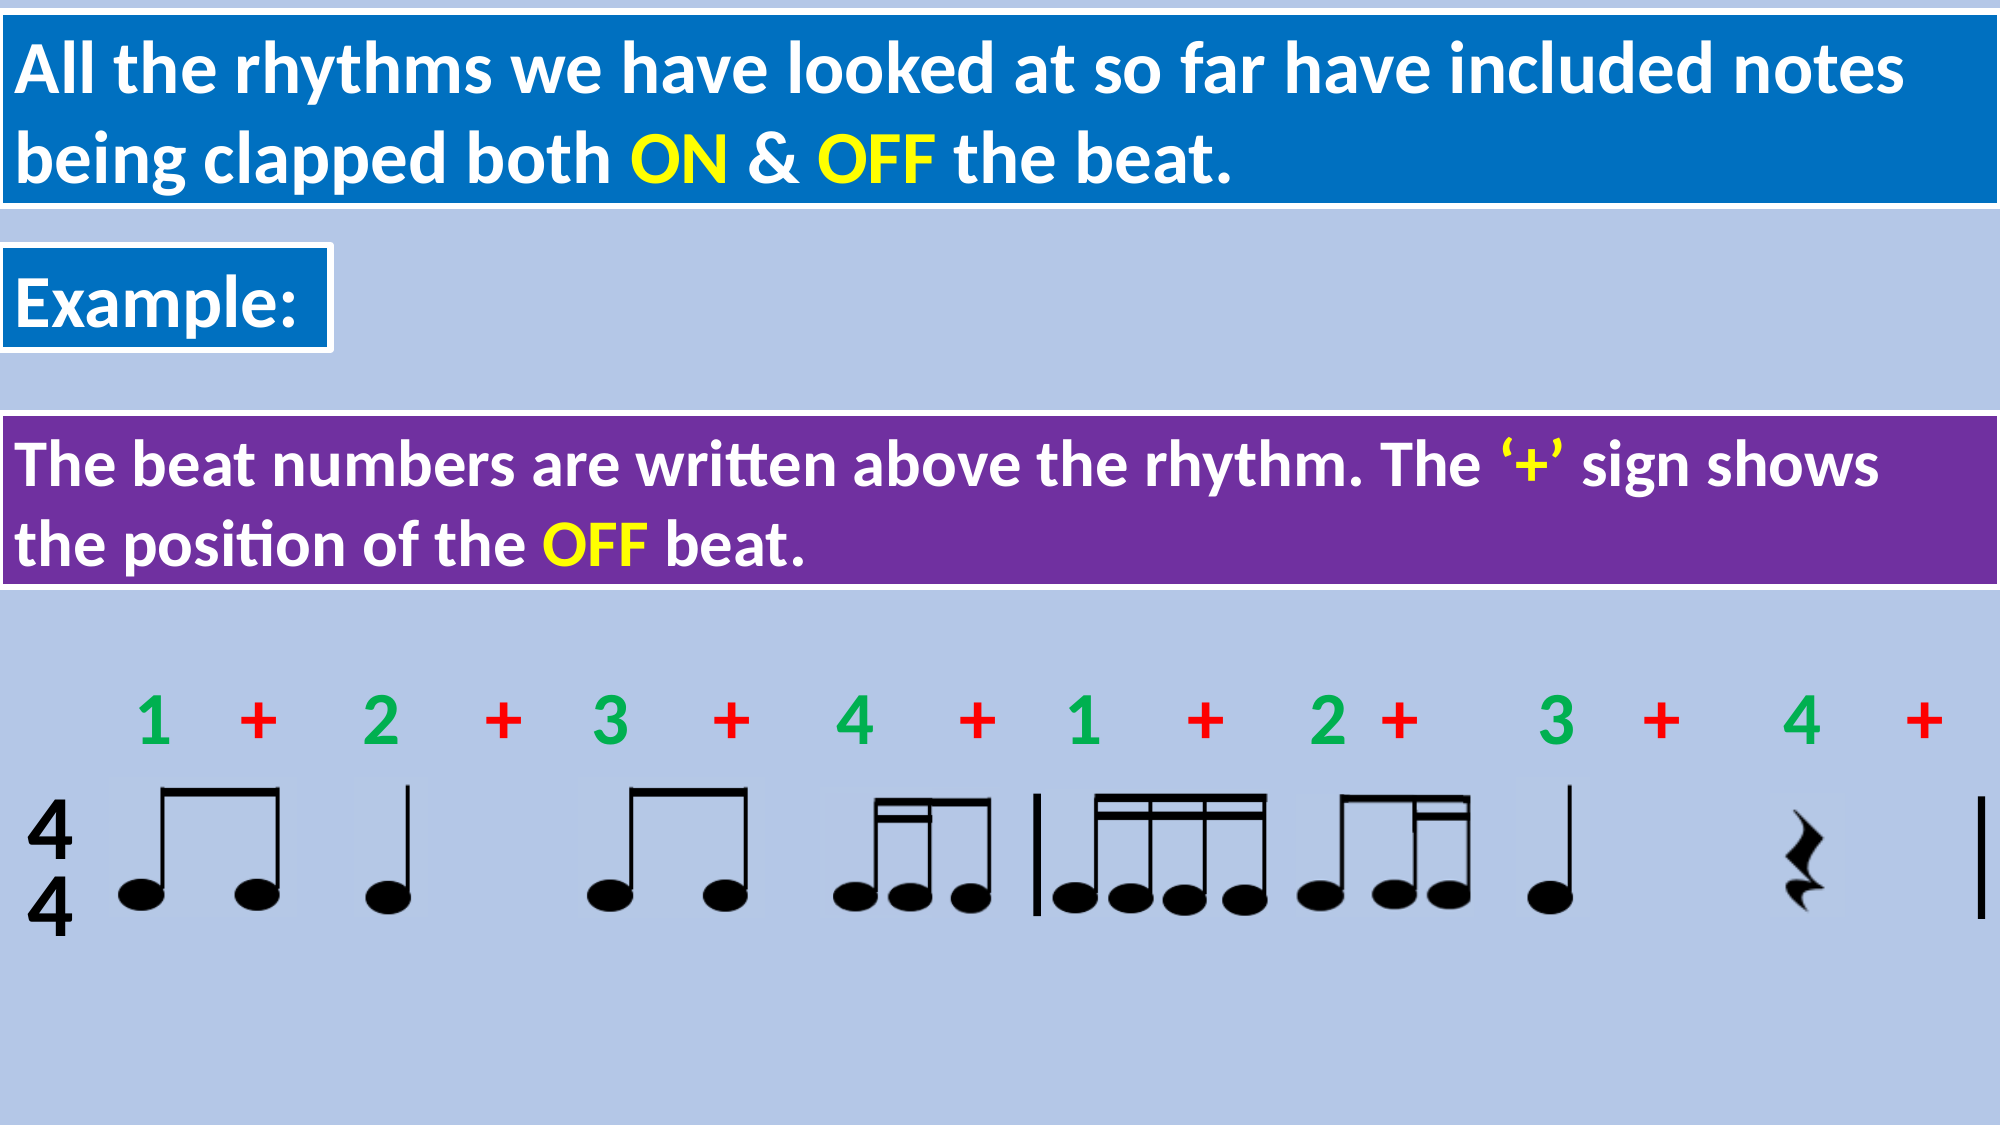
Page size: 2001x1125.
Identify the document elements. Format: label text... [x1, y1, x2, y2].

picture [1295, 794, 1475, 917]
picture [1516, 777, 1590, 917]
picture [109, 777, 297, 917]
text_box [1032, 793, 1042, 917]
picture [1770, 793, 1846, 917]
text_box 1 + 2 + 3 + 4 + 1 + 2 + 3 + 4 + [119, 661, 1983, 767]
picture [578, 777, 765, 918]
text_box All the rhythms we have looked at so far have included notes being clapped both ON & OFF the beat. [0, 11, 2000, 207]
text_box The beat numbers are written above the rhythm. The ‘+’ sign shows the position of the OFF beat. [0, 412, 2000, 588]
picture [820, 787, 1000, 918]
picture [1045, 789, 1269, 917]
text_box Example: [0, 245, 331, 350]
text_box [1977, 795, 1986, 920]
text_box 4 [13, 837, 96, 963]
text_box 4 [12, 760, 95, 886]
picture [354, 777, 428, 917]
